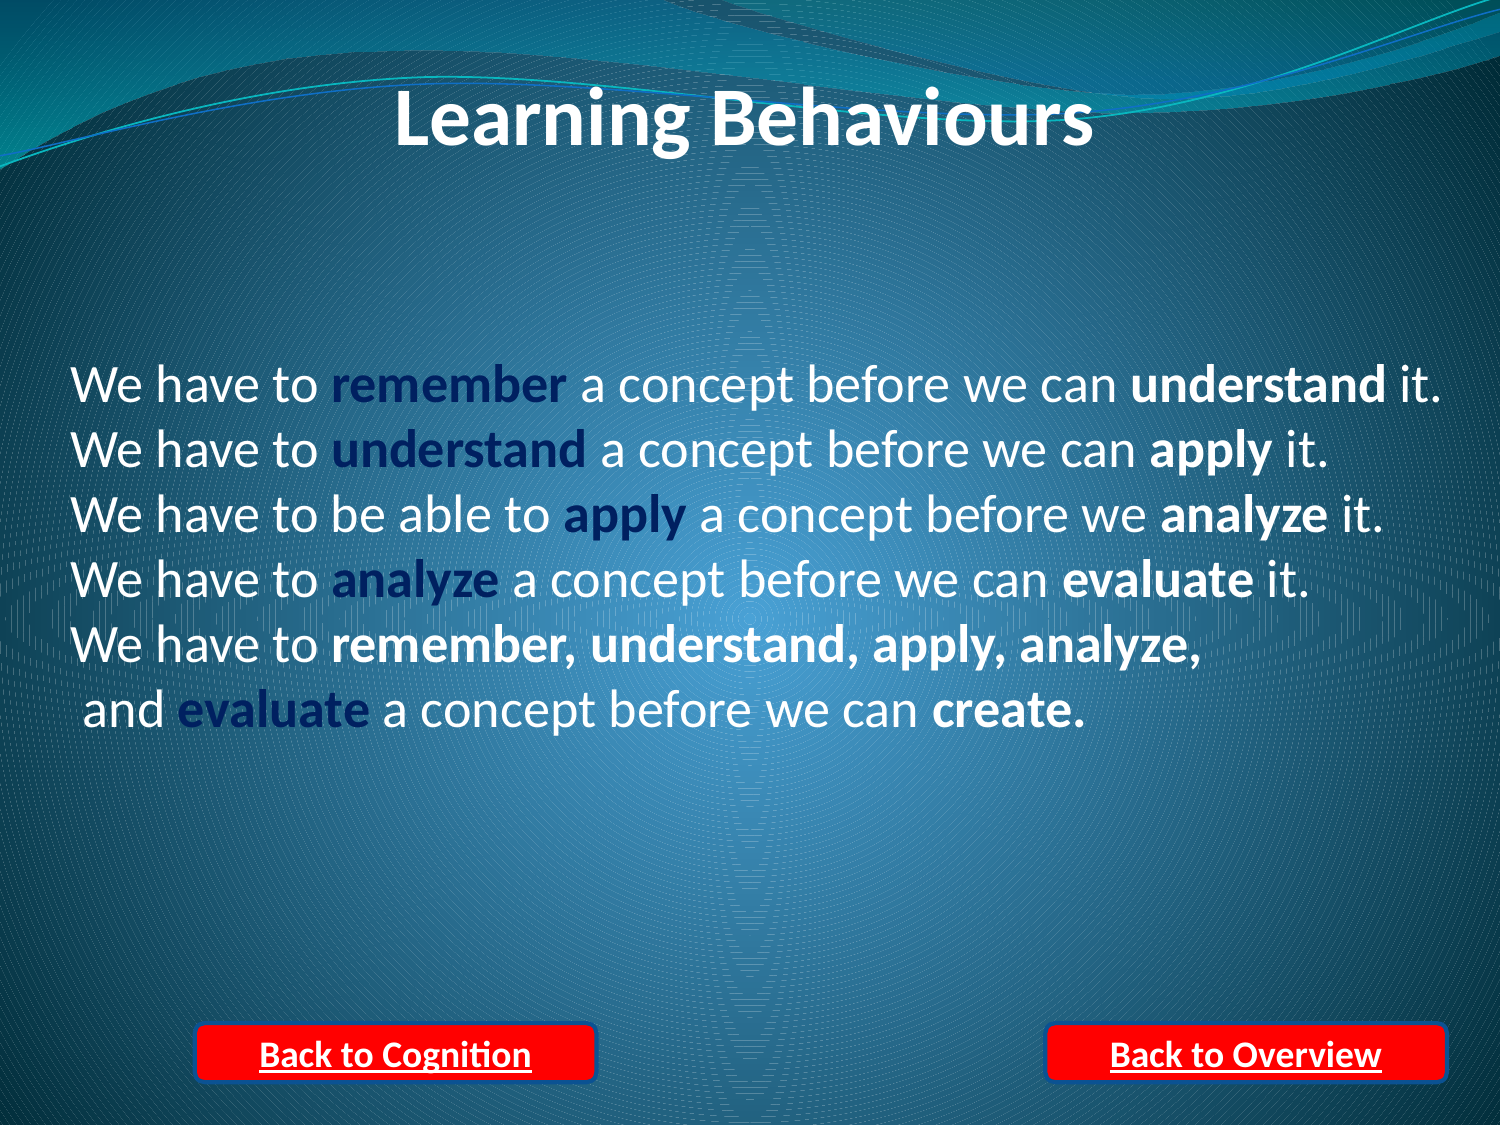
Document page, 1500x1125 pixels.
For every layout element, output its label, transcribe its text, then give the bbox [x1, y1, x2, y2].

text_box We have to remember a concept before we can understand it. We have to understand a concept before we can apply it. We have to be able to apply a concept before we analyze it. We have to analyze a concept before we can evaluate it. We have to remember, understand, apply, analyze, and evaluate a concept before we can create. [64, 340, 1500, 818]
text_box Back to Overview [1043, 1020, 1450, 1085]
text_box Back to Cognition [192, 1020, 599, 1085]
subtitle Learning Behaviours [0, 54, 1500, 180]
